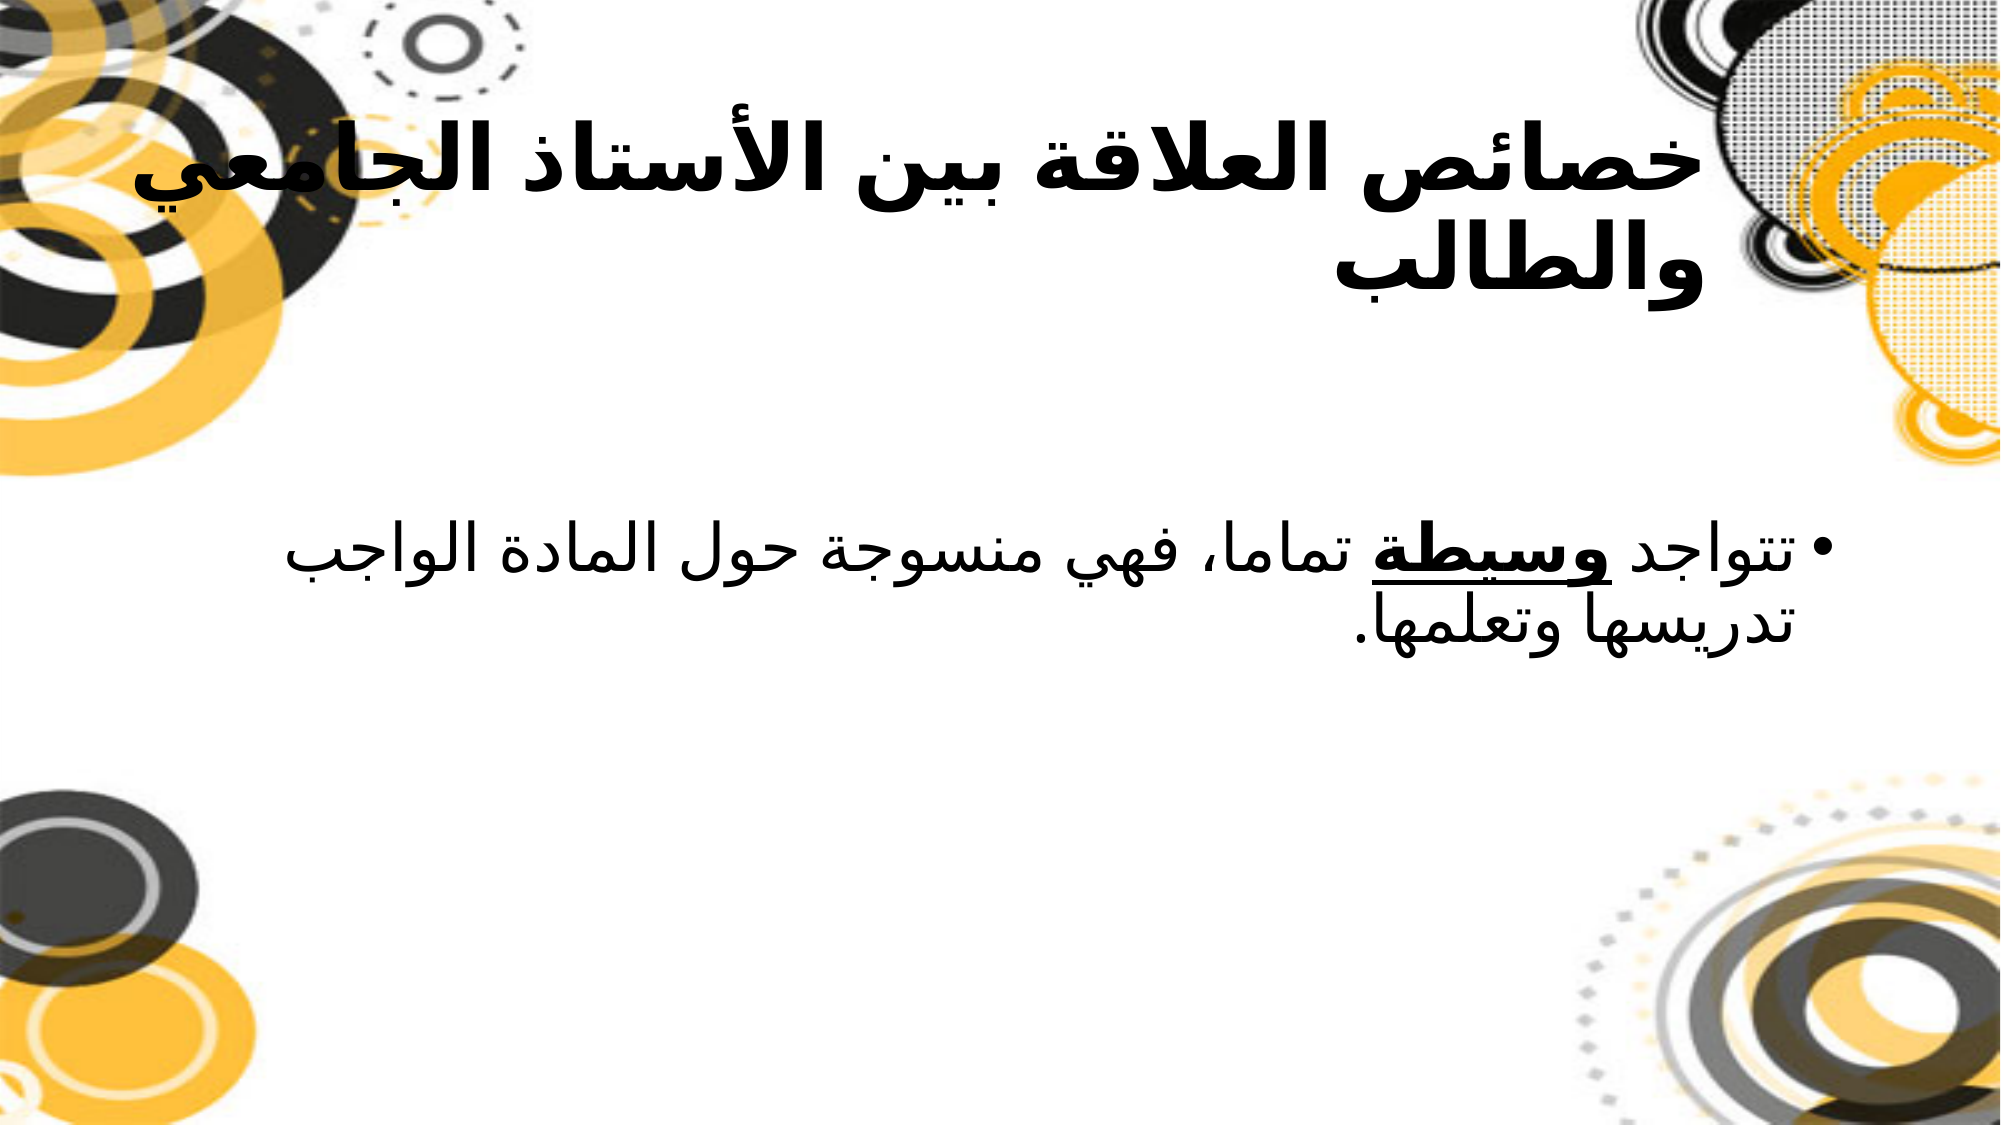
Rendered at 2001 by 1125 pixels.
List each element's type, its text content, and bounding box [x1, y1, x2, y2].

title خصائص العلاقة بين الأستاذ الجامعي والطالب [0, 101, 1725, 319]
list تتواجد وسيطة تماما، فهي منسوجة حول المادة الواجب تدريسها وتعلمها. [124, 505, 1850, 1125]
picture [0, 0, 2001, 1125]
